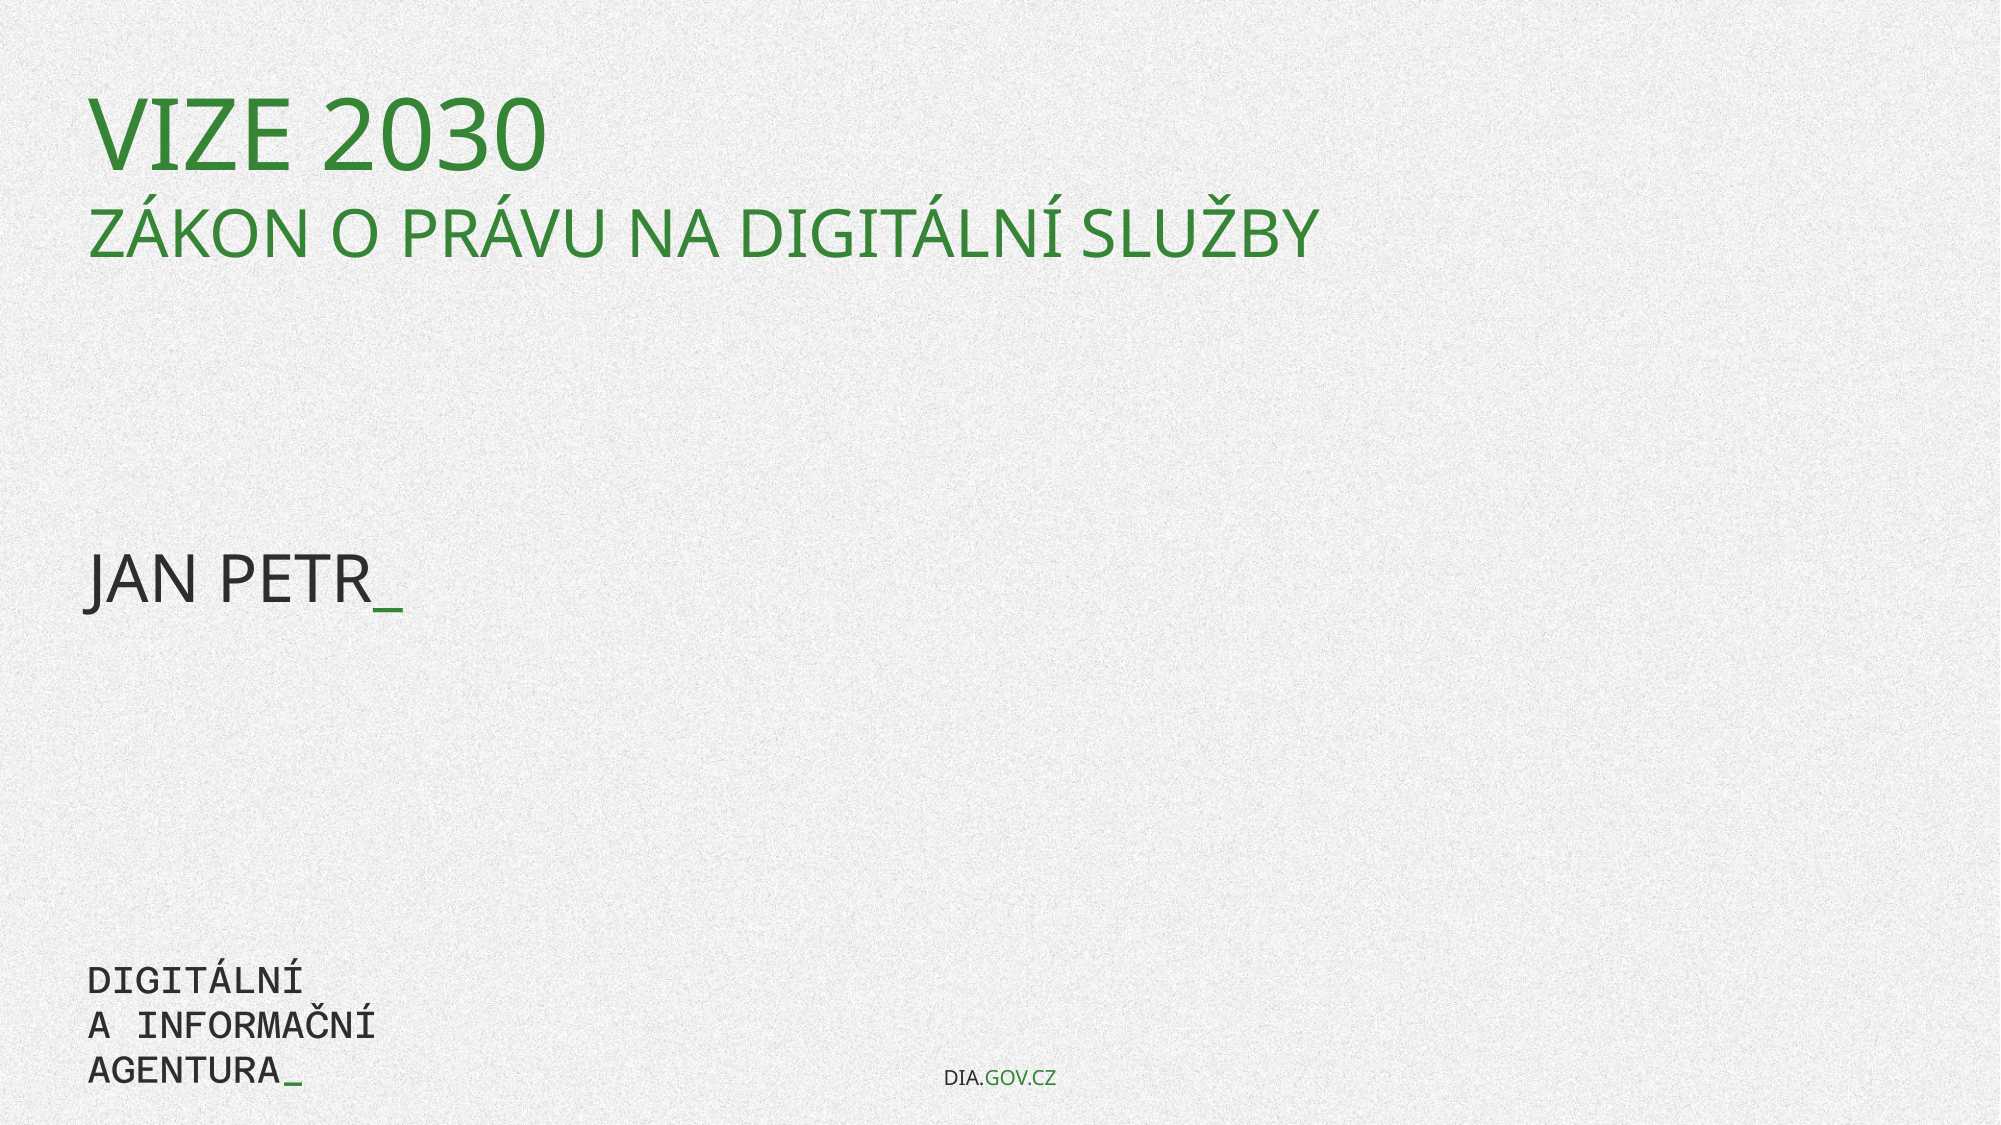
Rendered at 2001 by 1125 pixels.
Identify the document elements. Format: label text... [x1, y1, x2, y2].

footer DIA.GOV.CZ [512, 1037, 1488, 1098]
subtitle JAN PETR_ [88, 535, 1912, 729]
title Vize 2030 Zákon o právu na digitální služby [88, 70, 1912, 374]
picture [0, 0, 2001, 1125]
